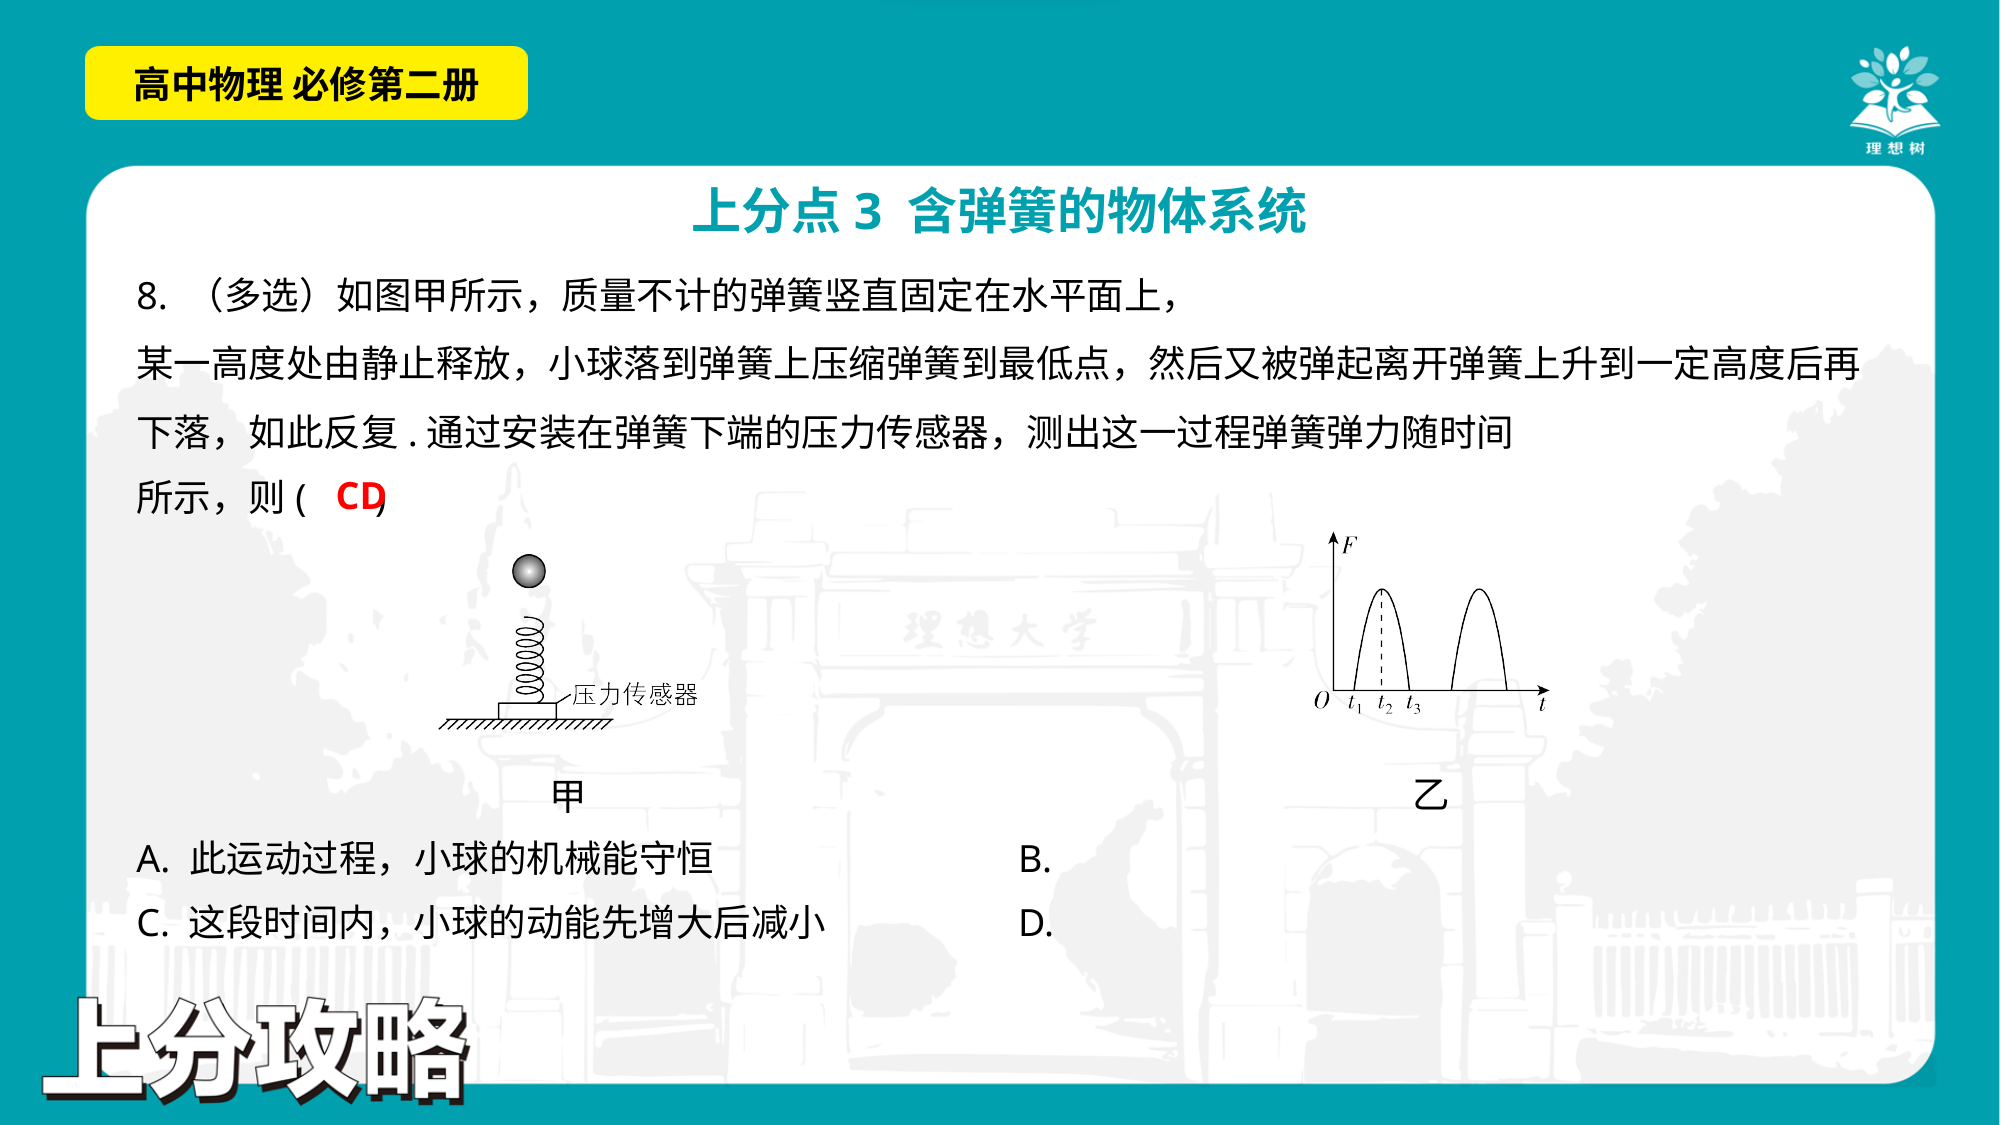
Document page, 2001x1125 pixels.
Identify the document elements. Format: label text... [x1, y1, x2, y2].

text_box 甲 [545, 750, 592, 877]
text_box CD [320, 452, 403, 511]
text_box 乙 [1408, 749, 1455, 875]
picture [0, 0, 2000, 1125]
